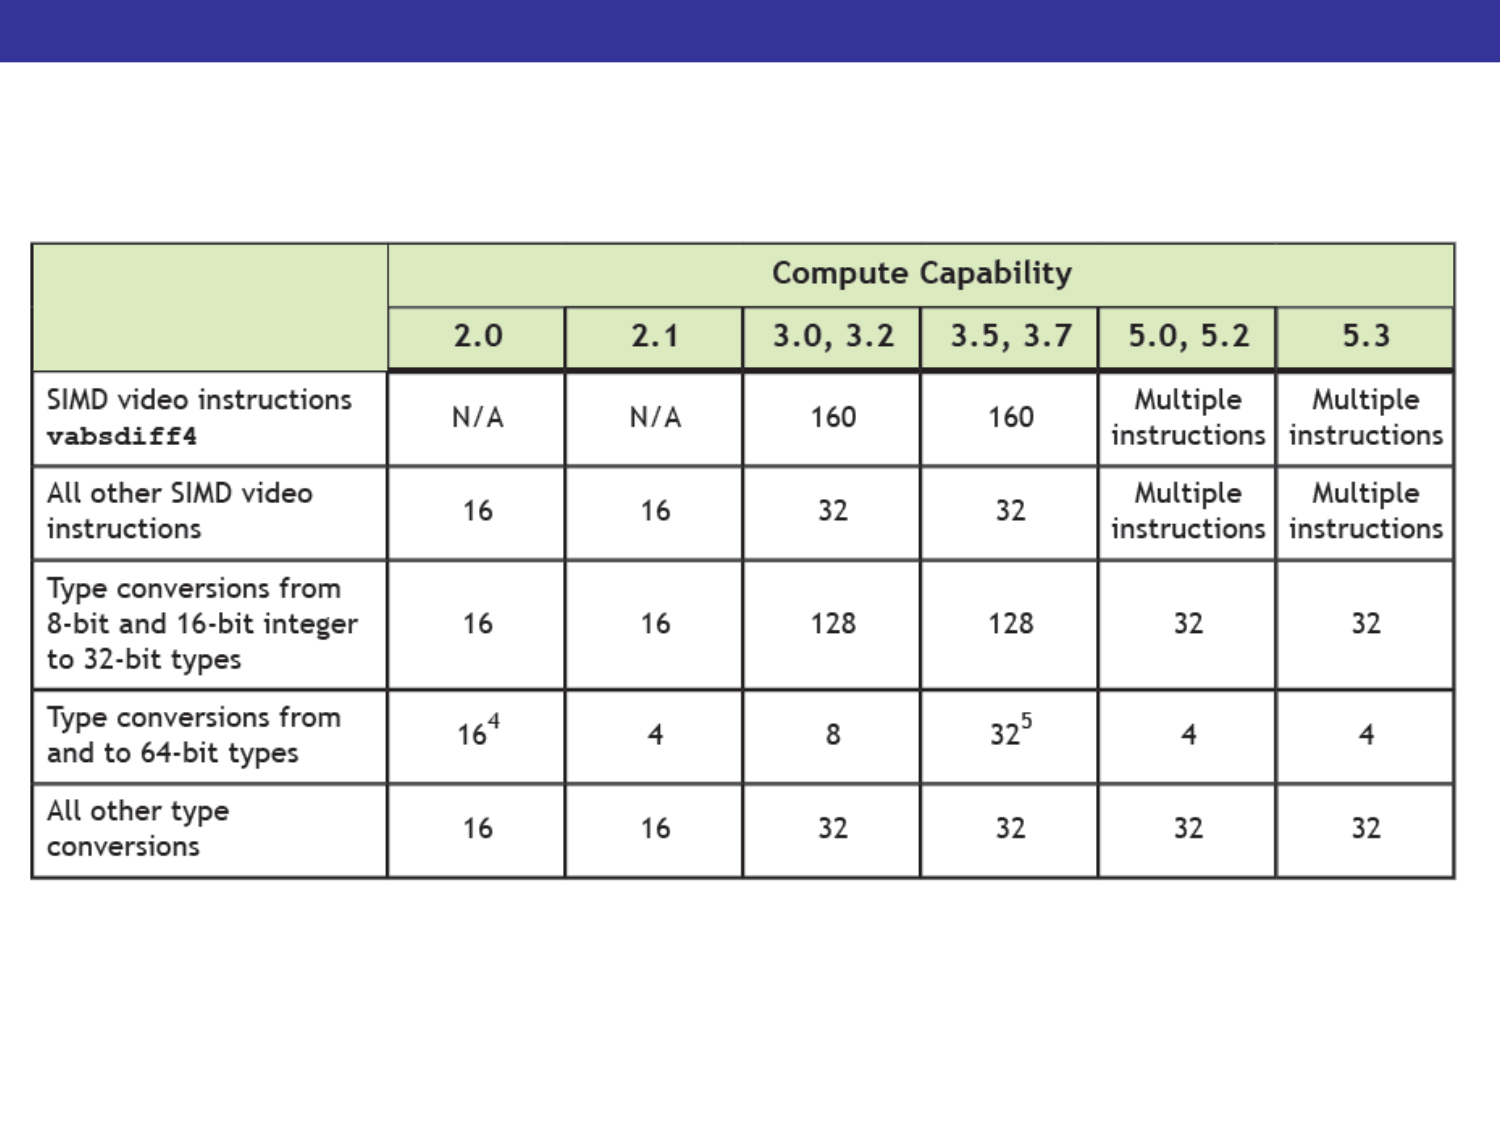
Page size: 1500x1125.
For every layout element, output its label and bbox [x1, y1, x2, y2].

picture [29, 237, 1471, 888]
